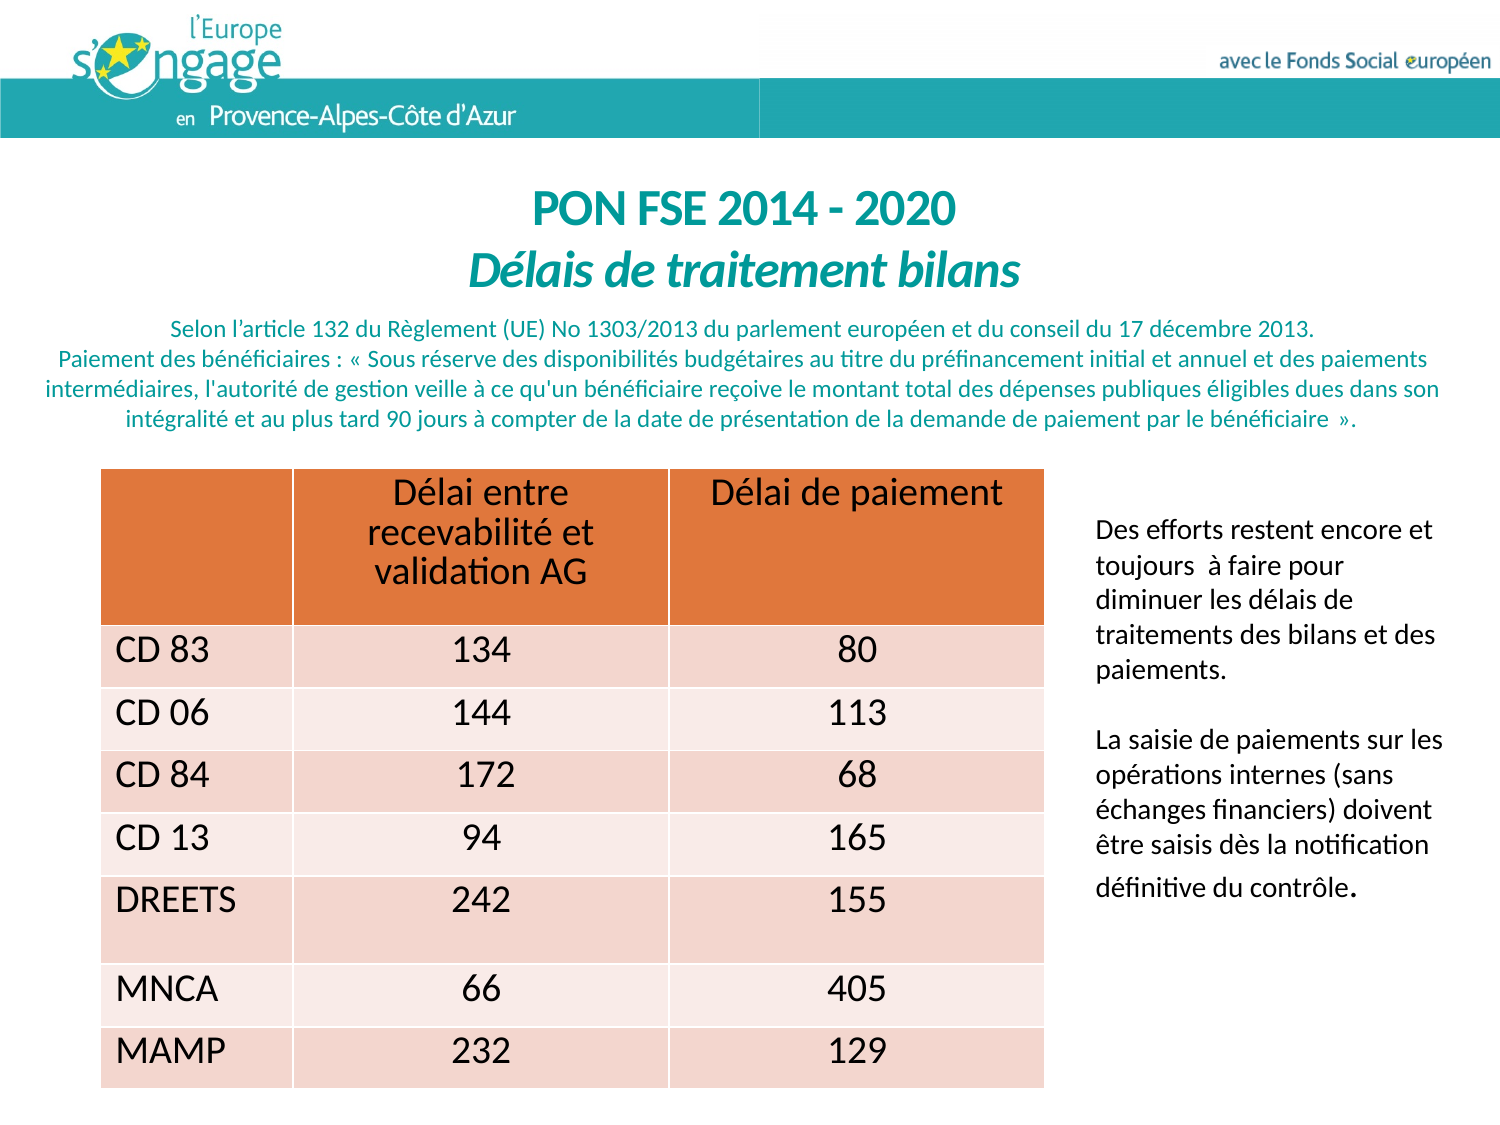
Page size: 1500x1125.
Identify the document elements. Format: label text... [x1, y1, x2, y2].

table_header Délai entre recevabilité et validation AG [294, 469, 668, 625]
table_cell 155 [670, 877, 1044, 963]
table_cell 68 [670, 751, 1044, 812]
table_cell 80 [670, 626, 1044, 687]
table_cell Disponible (disponible + disponible estimé) [1203, 53, 1500, 83]
table_cell 232 [294, 1028, 668, 1088]
text_box Selon l’article 132 du Règlement (UE) No 1303/2013 du parlement européen et du conseil du 17 décembre 2013. Paiement des bénéficiaires : « Sous réserve des disponibilités budgétaires au titre du préfinancement initial et annuel et des paiements intermédiaires, l'autorité de gestion veille à ce qu'un bénéficiaire reçoive le montant total des dépenses publiques éligibles dues dans son intégralité et au plus tard 90 jours à compter de la date de présentation de la demande de paiement par le bénéficiaire ». [29, 305, 1459, 440]
table_cell 129 [670, 1028, 1044, 1088]
table_cell CD 83 [101, 626, 292, 687]
table_header Délai de paiement [670, 469, 1044, 625]
table_cell 66 [294, 965, 668, 1026]
table_cell 172 [294, 751, 668, 812]
table_cell CD 84 [101, 751, 292, 812]
title PON FSE 2014 - 2020 Délais de traitement bilans [41, 152, 1448, 305]
table_cell MAMP [101, 1028, 292, 1088]
table_cell 134 [294, 626, 668, 687]
table_header [101, 469, 292, 625]
table_cell 94 [294, 814, 668, 875]
table_cell 242 [294, 877, 668, 963]
table_cell 165 [670, 814, 1044, 875]
table_cell 405 [670, 965, 1044, 1026]
table_cell DREETS [101, 877, 292, 963]
text_box Des efforts restent encore et toujours à faire pour diminuer les délais de traitements des bilans et des paiements. La saisie de paiements sur les opérations internes (sans échanges financiers) doivent être saisis dès la notification définitive du contrôle. [1080, 503, 1459, 913]
table_cell 144 [294, 689, 668, 750]
table_cell CD 13 [101, 814, 292, 875]
table_cell CD 06 [101, 689, 292, 750]
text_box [0, 14, 1500, 138]
table_cell MNCA [101, 965, 292, 1026]
table_cell 113 [670, 689, 1044, 750]
picture [1205, 45, 1500, 76]
